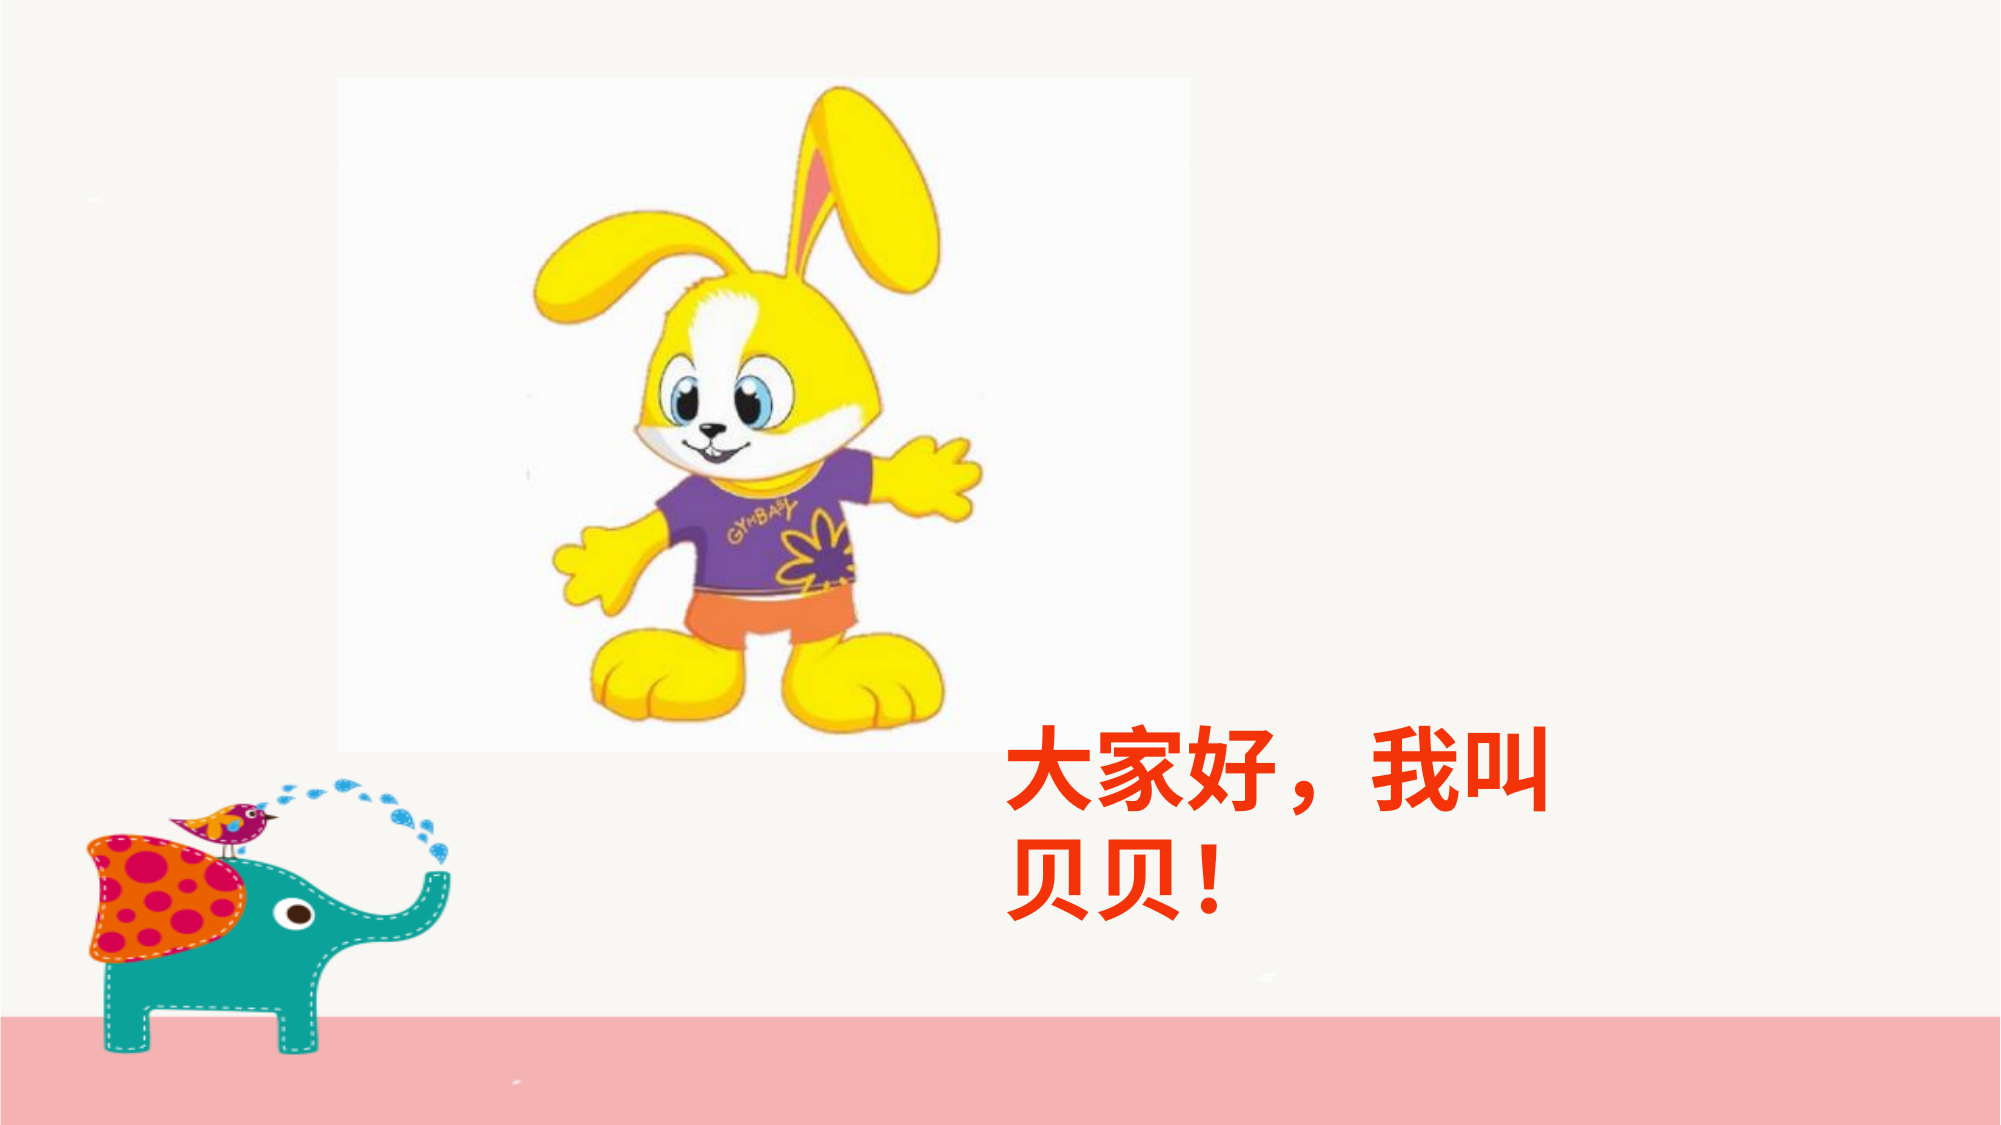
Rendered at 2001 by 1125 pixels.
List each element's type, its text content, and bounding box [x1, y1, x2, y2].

text_box 大家好，我叫贝贝！ [988, 704, 1626, 939]
picture [0, 0, 2001, 1125]
